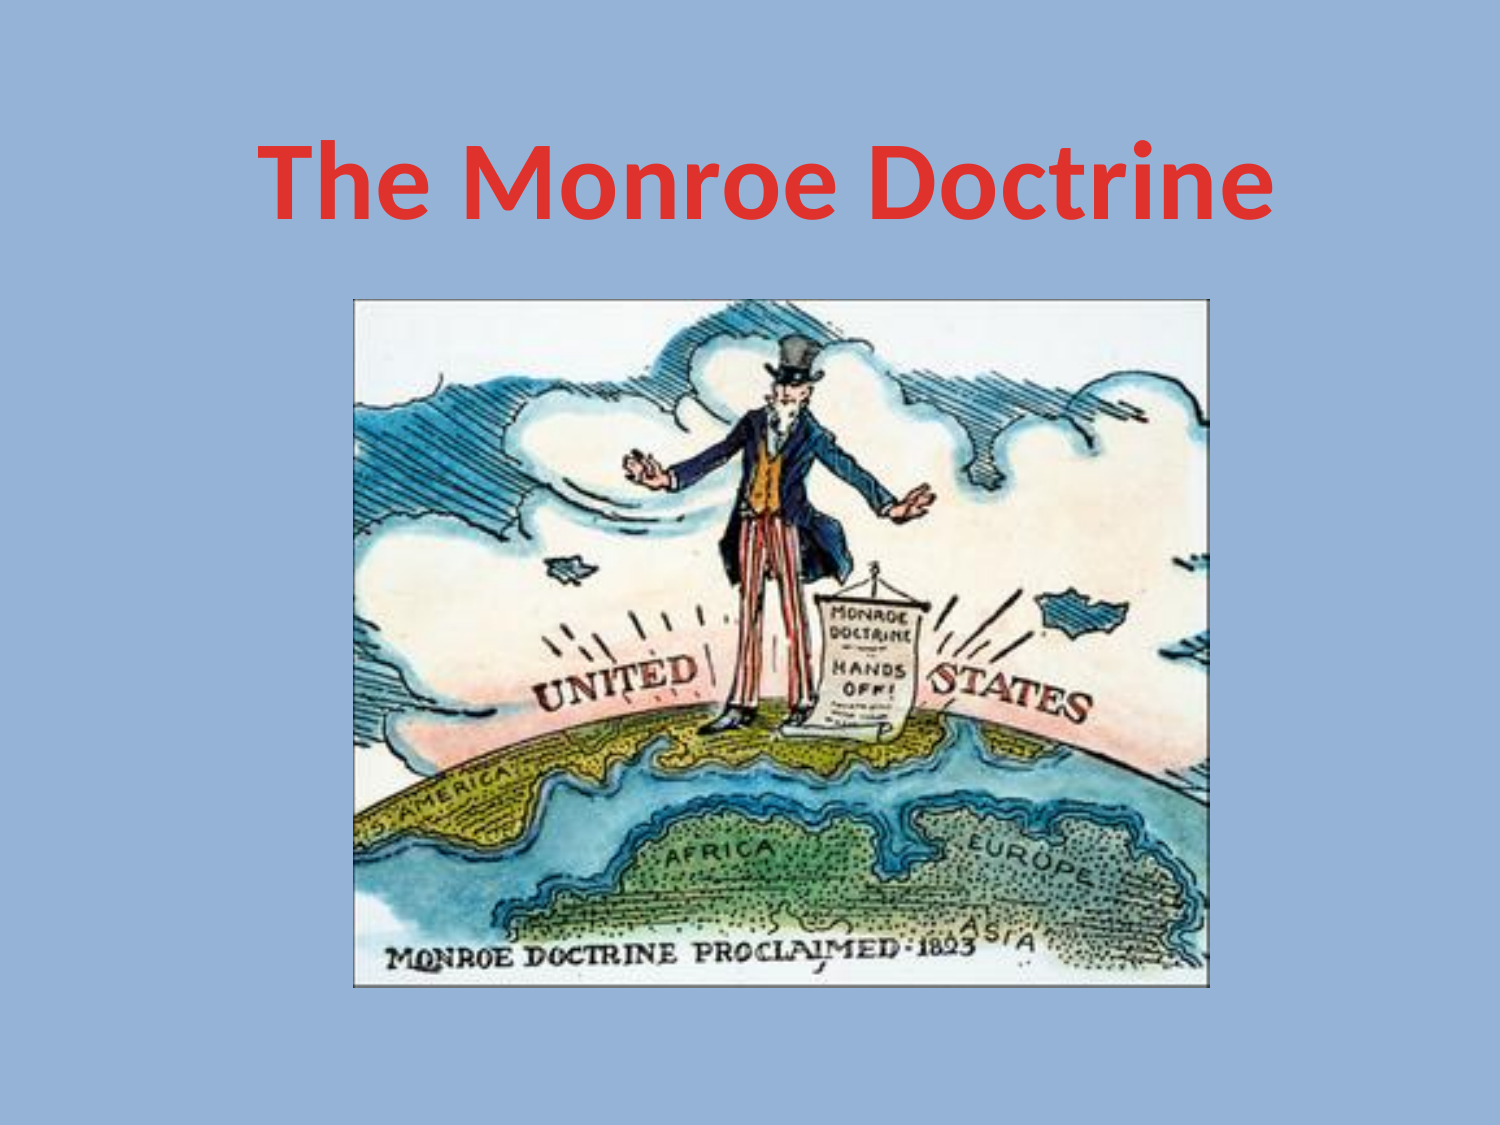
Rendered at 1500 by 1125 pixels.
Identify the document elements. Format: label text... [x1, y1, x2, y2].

picture [352, 299, 1210, 988]
text_box The Monroe Doctrine [242, 99, 1320, 250]
